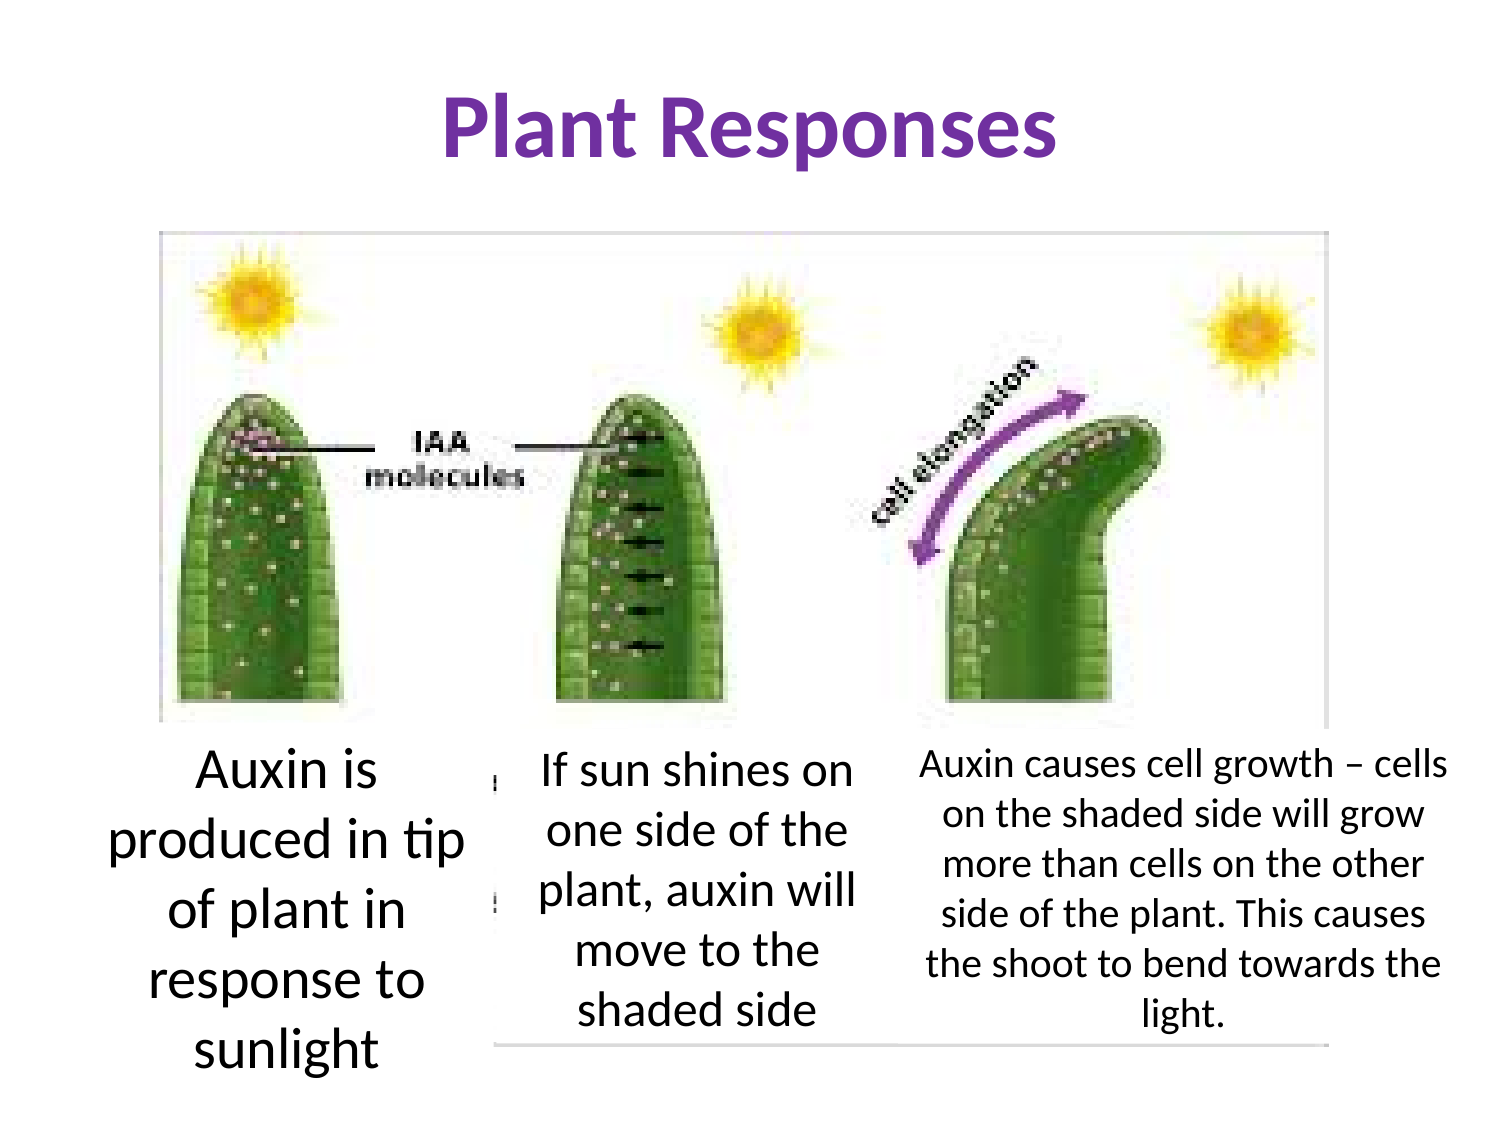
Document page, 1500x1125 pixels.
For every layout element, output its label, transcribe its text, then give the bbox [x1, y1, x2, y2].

picture [159, 231, 1329, 1047]
text_box Auxin is produced in tip of plant in response to sunlight [80, 722, 494, 1088]
title Plant Responses [75, 45, 1425, 197]
text_box Auxin causes cell growth – cells on the shaded side will grow more than cells on the other side of the plant. This causes the shoot to bend towards the light. [1334, 728, 1470, 1044]
